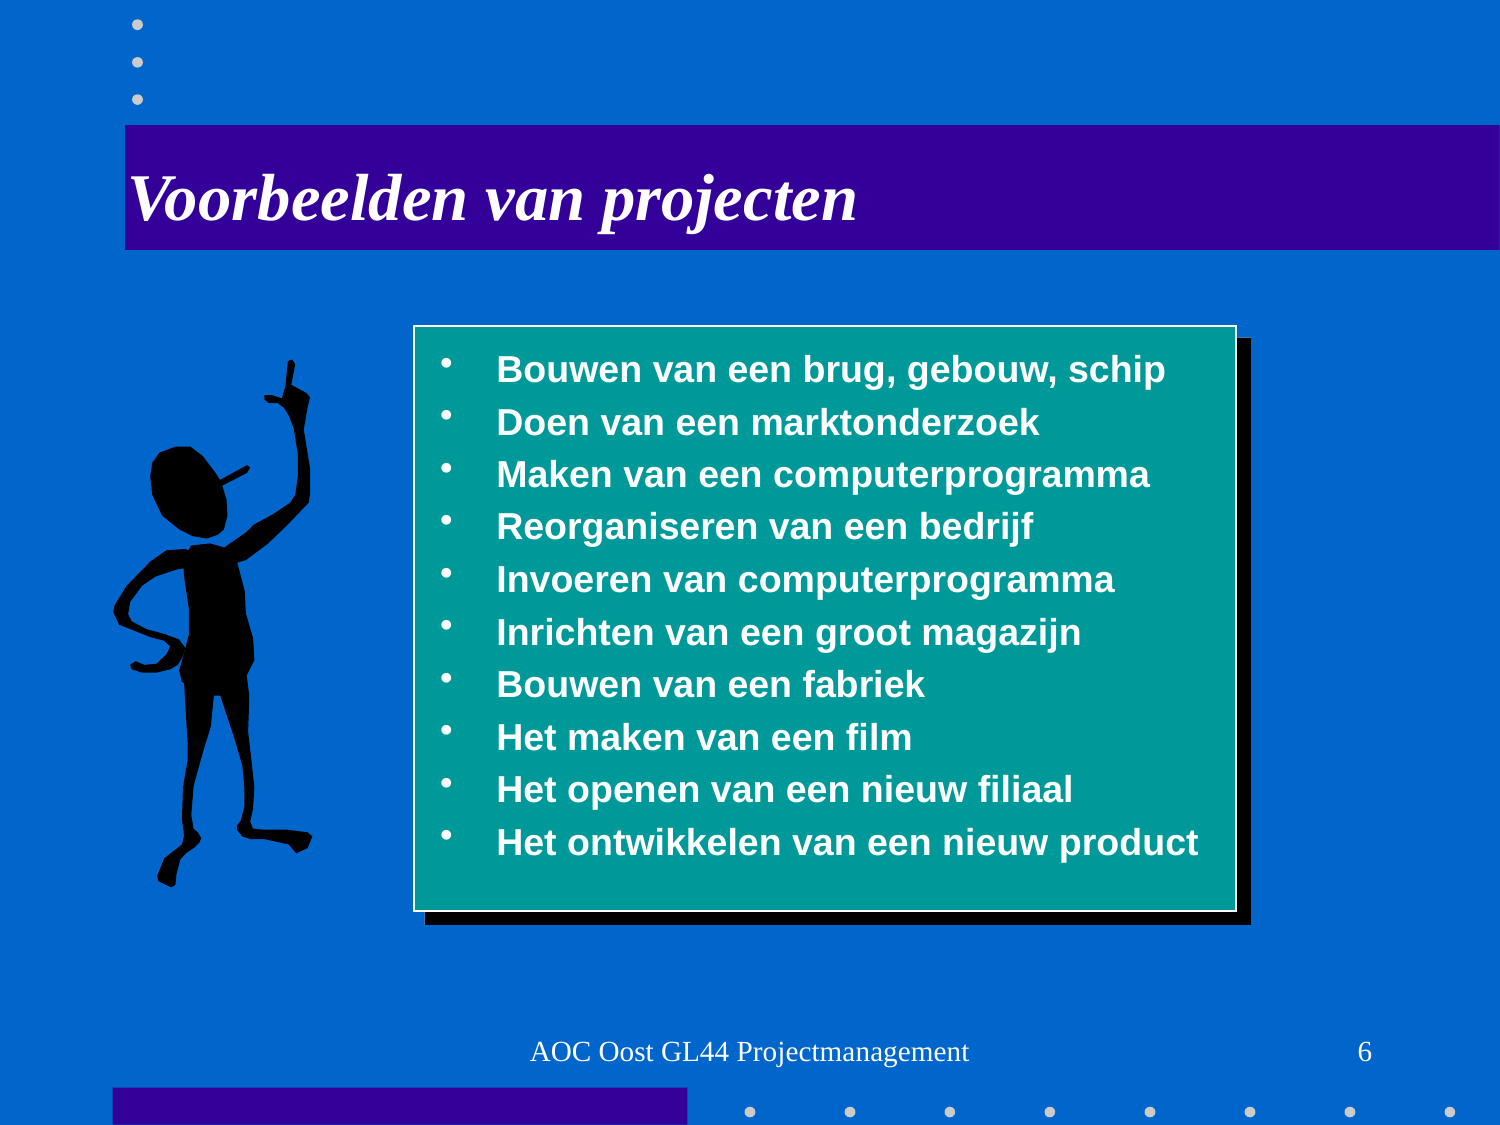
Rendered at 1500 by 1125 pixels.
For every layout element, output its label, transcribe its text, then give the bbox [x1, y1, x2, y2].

slide_number 6 [1074, 1012, 1388, 1088]
list Bouwen van een brug, gebouw, schip Doen van een marktonderzoek Maken van een computerprogramma Reorganiseren van een bedrijf Invoeren van computerprogramma Inrichten van een groot magazijn Bouwen van een fabriek Het maken van een film Het openen van een nieuw filiaal Het ontwikkelen van een nieuw product [425, 337, 1238, 1013]
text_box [112, 359, 313, 888]
title Voorbeelden van projecten [112, 99, 1388, 288]
text_box [413, 326, 1237, 912]
footer AOC Oost GL44 Projectmanagement [512, 1012, 988, 1088]
